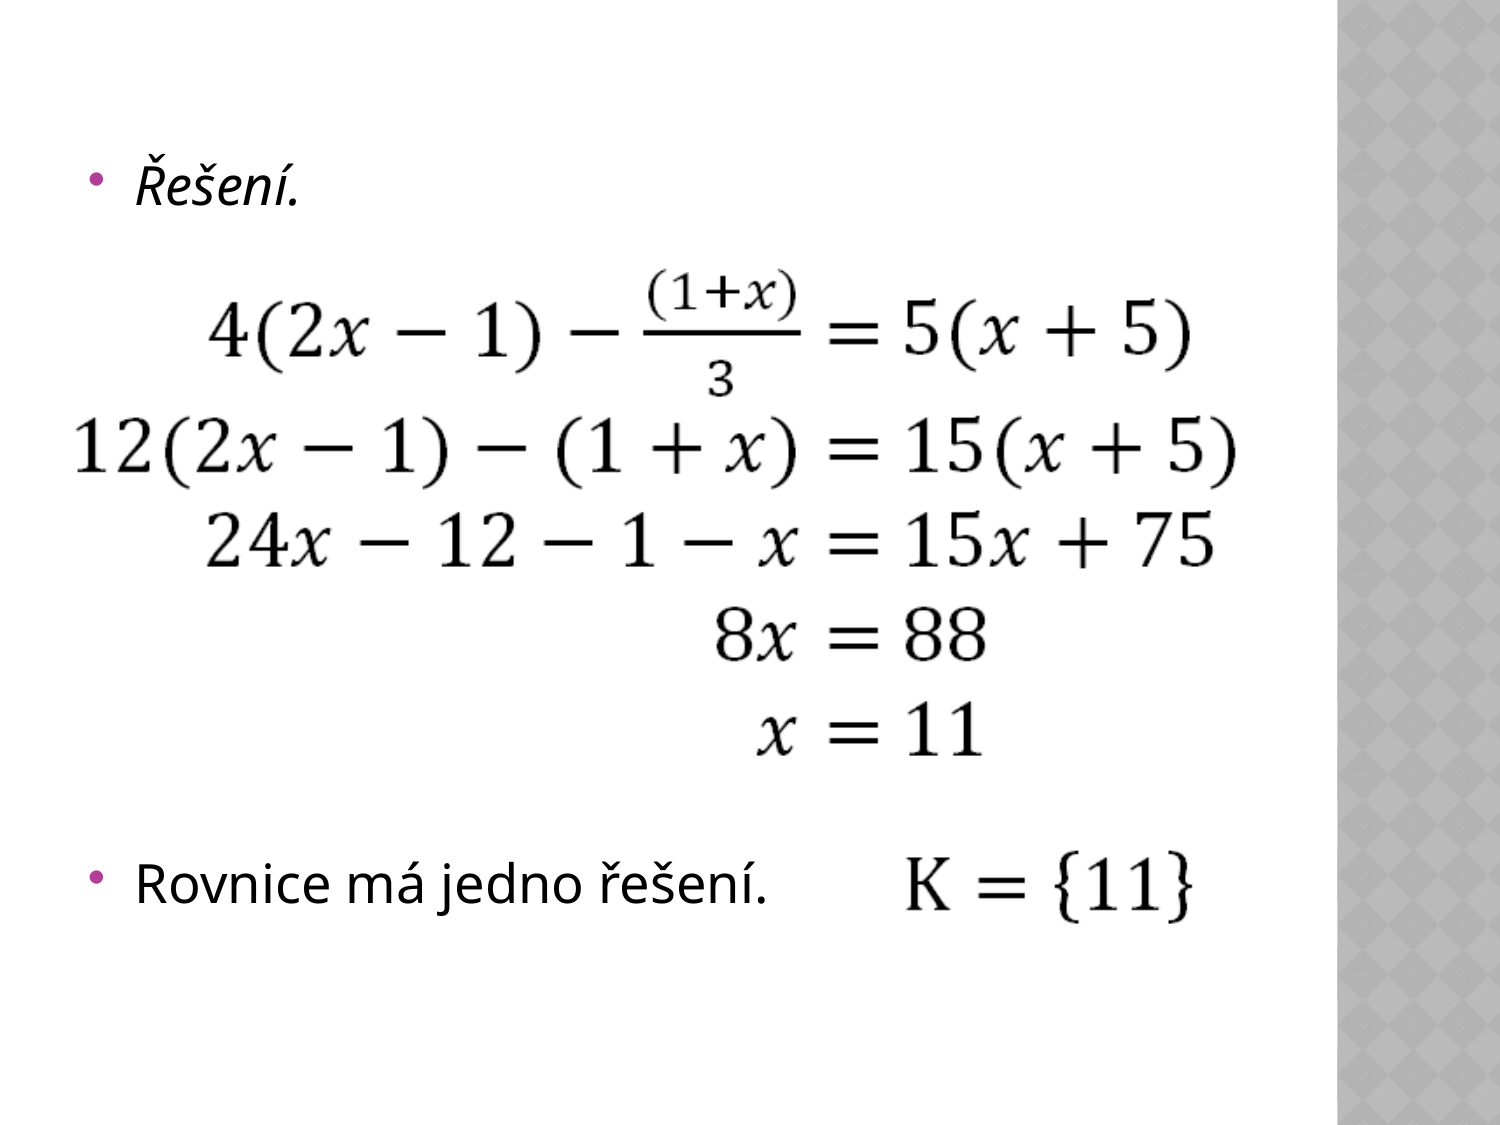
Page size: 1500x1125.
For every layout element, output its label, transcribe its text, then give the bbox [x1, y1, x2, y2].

picture [64, 256, 1247, 771]
picture [903, 846, 1200, 929]
list Řešení. Rovnice má jedno řešení. [75, 66, 1365, 1059]
